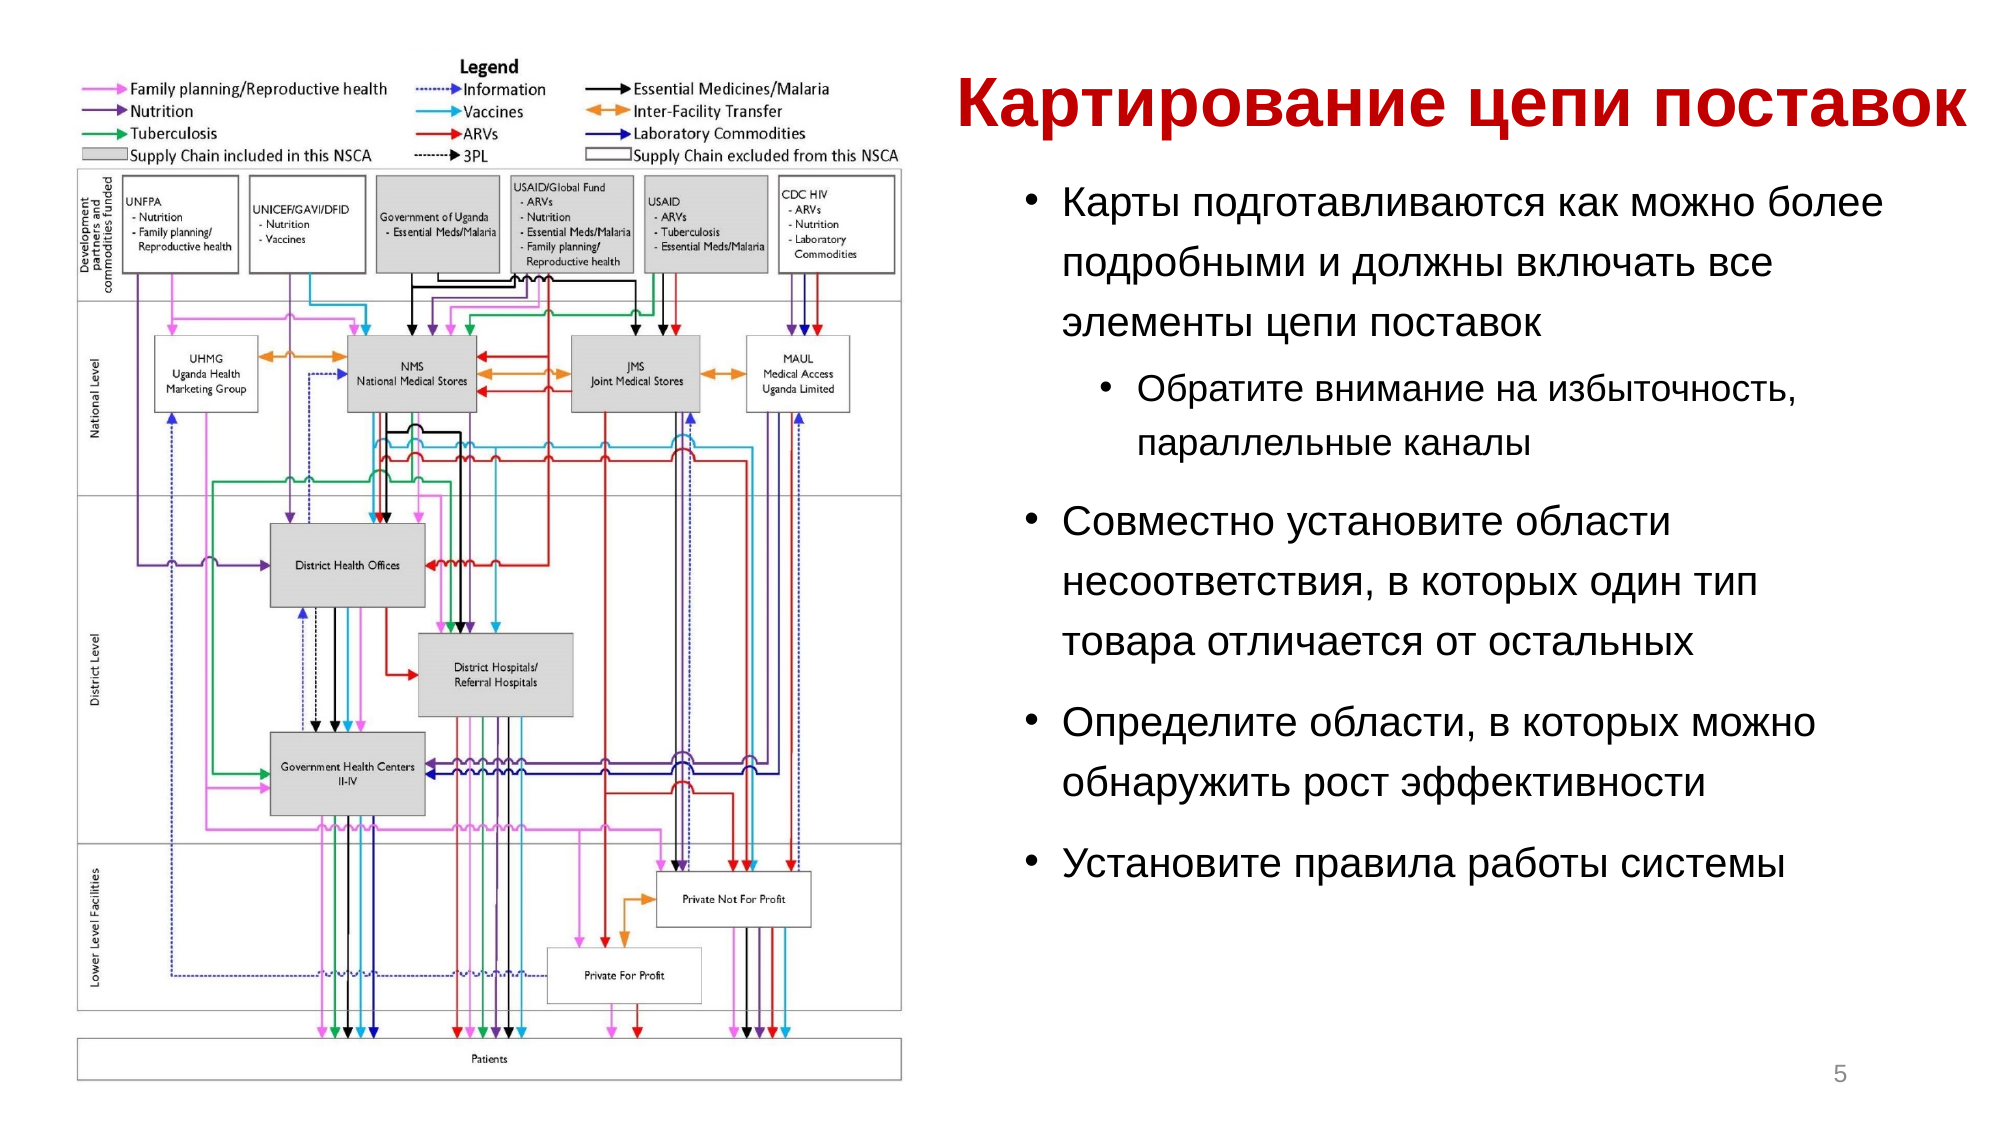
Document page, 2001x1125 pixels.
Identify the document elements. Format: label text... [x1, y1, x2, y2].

picture [52, 48, 926, 1121]
slide_number 5 [1412, 1042, 1863, 1103]
title Картирование цепи поставок [926, 48, 2000, 149]
list Карты подготавливаются как можно более подробными и должны включать все элементы цепи поставок Обратите внимание на избыточность, параллельные каналы Совместно установите области несоответствия, в которых один тип товара отличается от остальных Определите области, в которых можно обнаружить рост эффективности Установите правила работы системы [1009, 156, 1911, 1041]
